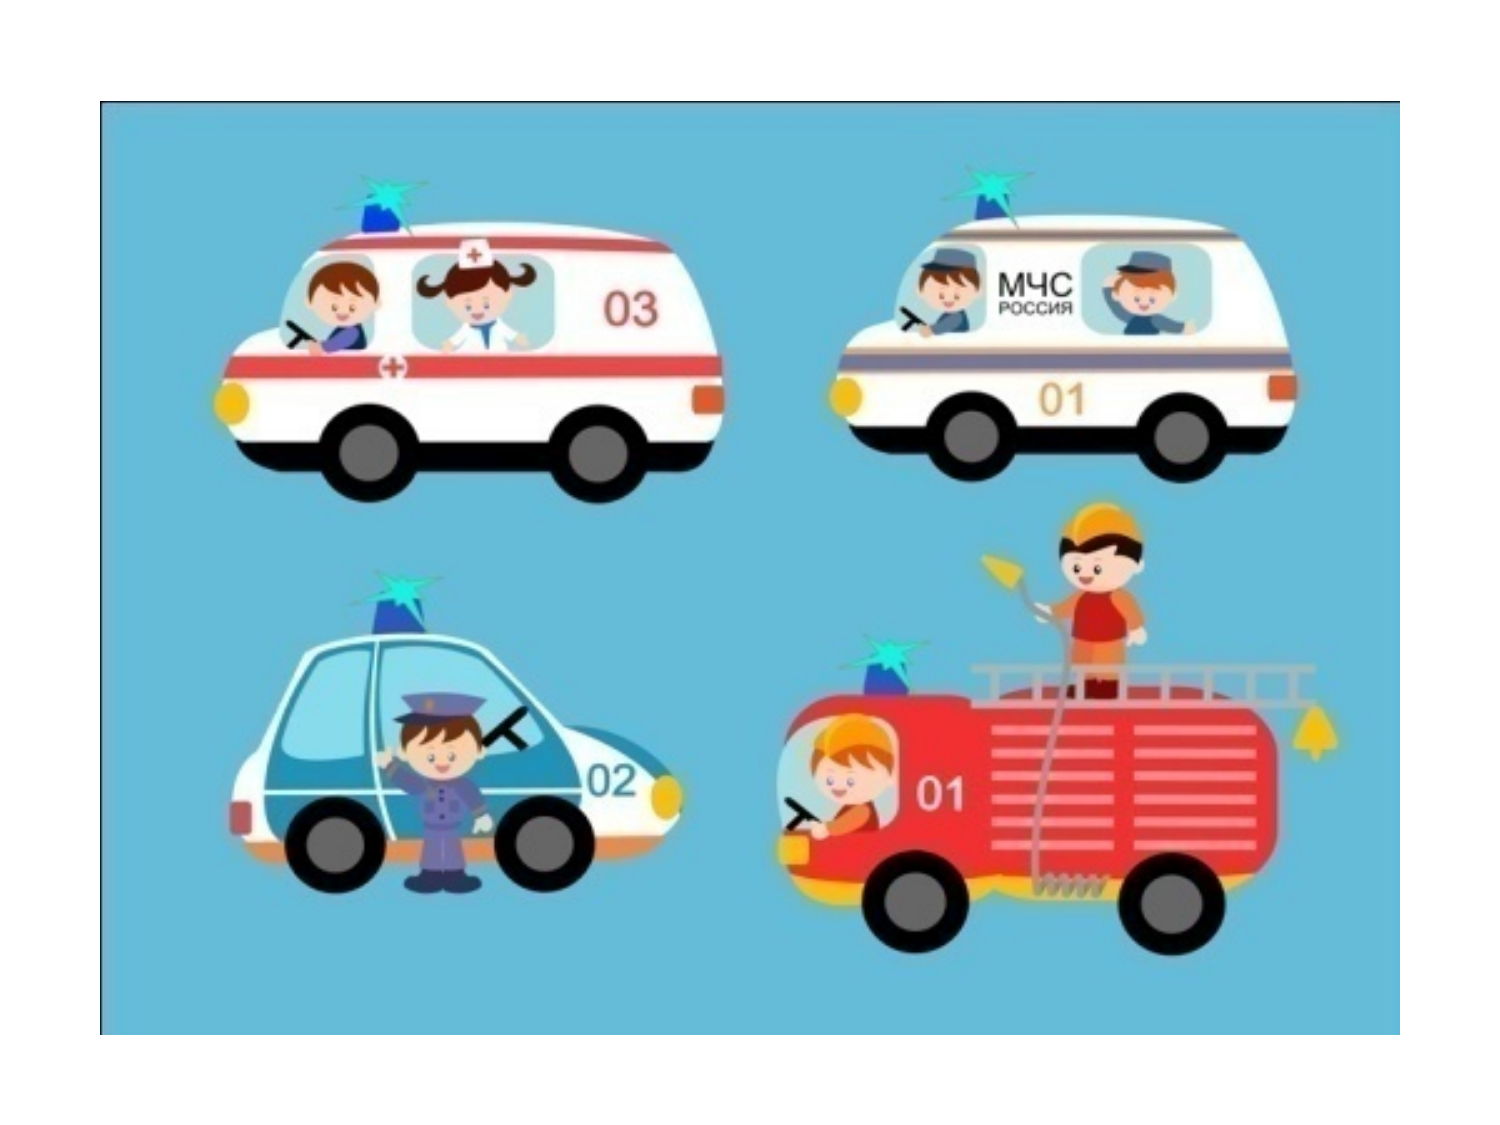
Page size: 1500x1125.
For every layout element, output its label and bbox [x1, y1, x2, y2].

list [100, 101, 1400, 1036]
